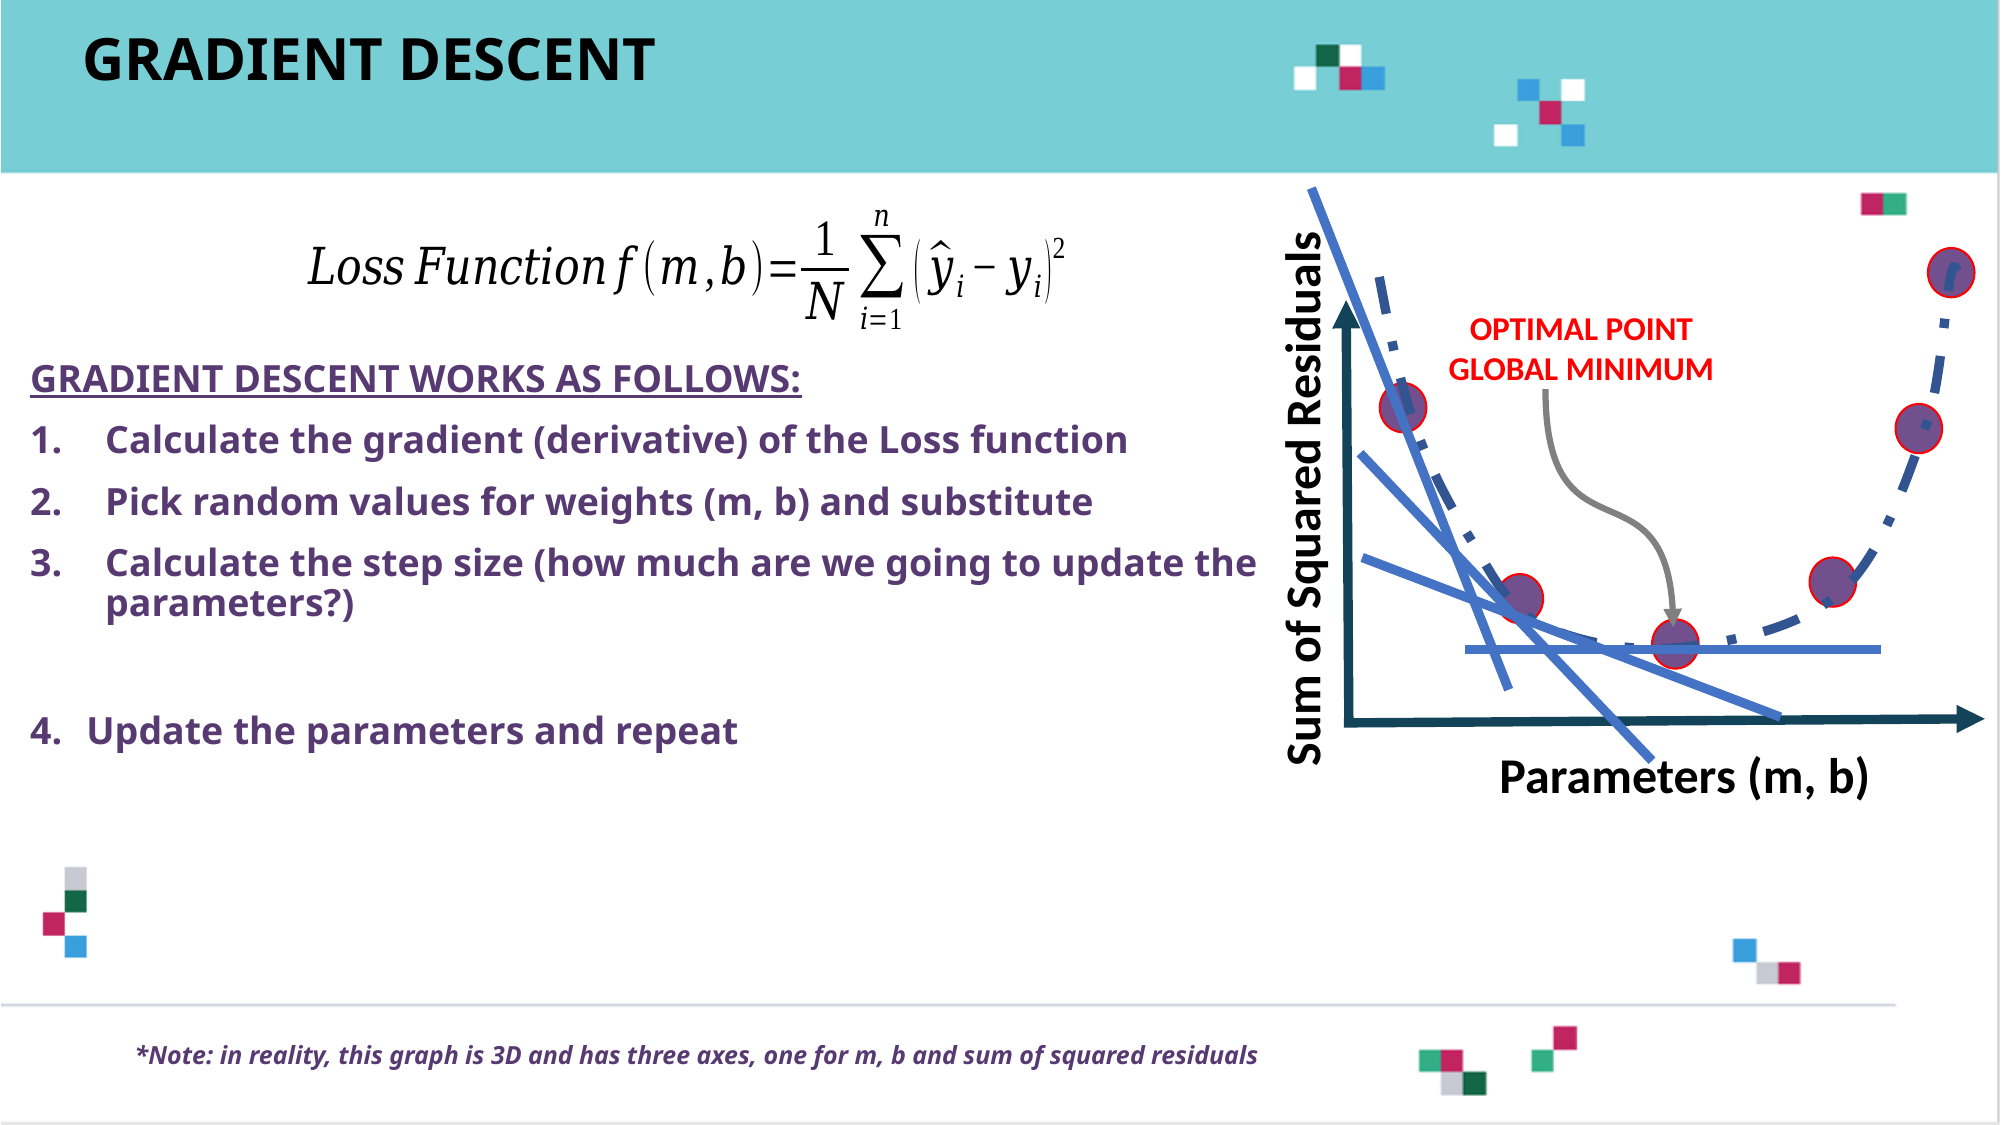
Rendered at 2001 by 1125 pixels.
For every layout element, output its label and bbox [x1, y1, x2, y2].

text_box [1349, 718, 1360, 723]
text_box [1490, 444, 1729, 573]
text_box [1311, 188, 1509, 690]
text_box [1360, 453, 1653, 761]
picture [1, 0, 2000, 1125]
text_box [1653, 718, 1985, 723]
text_box [1362, 557, 1781, 718]
